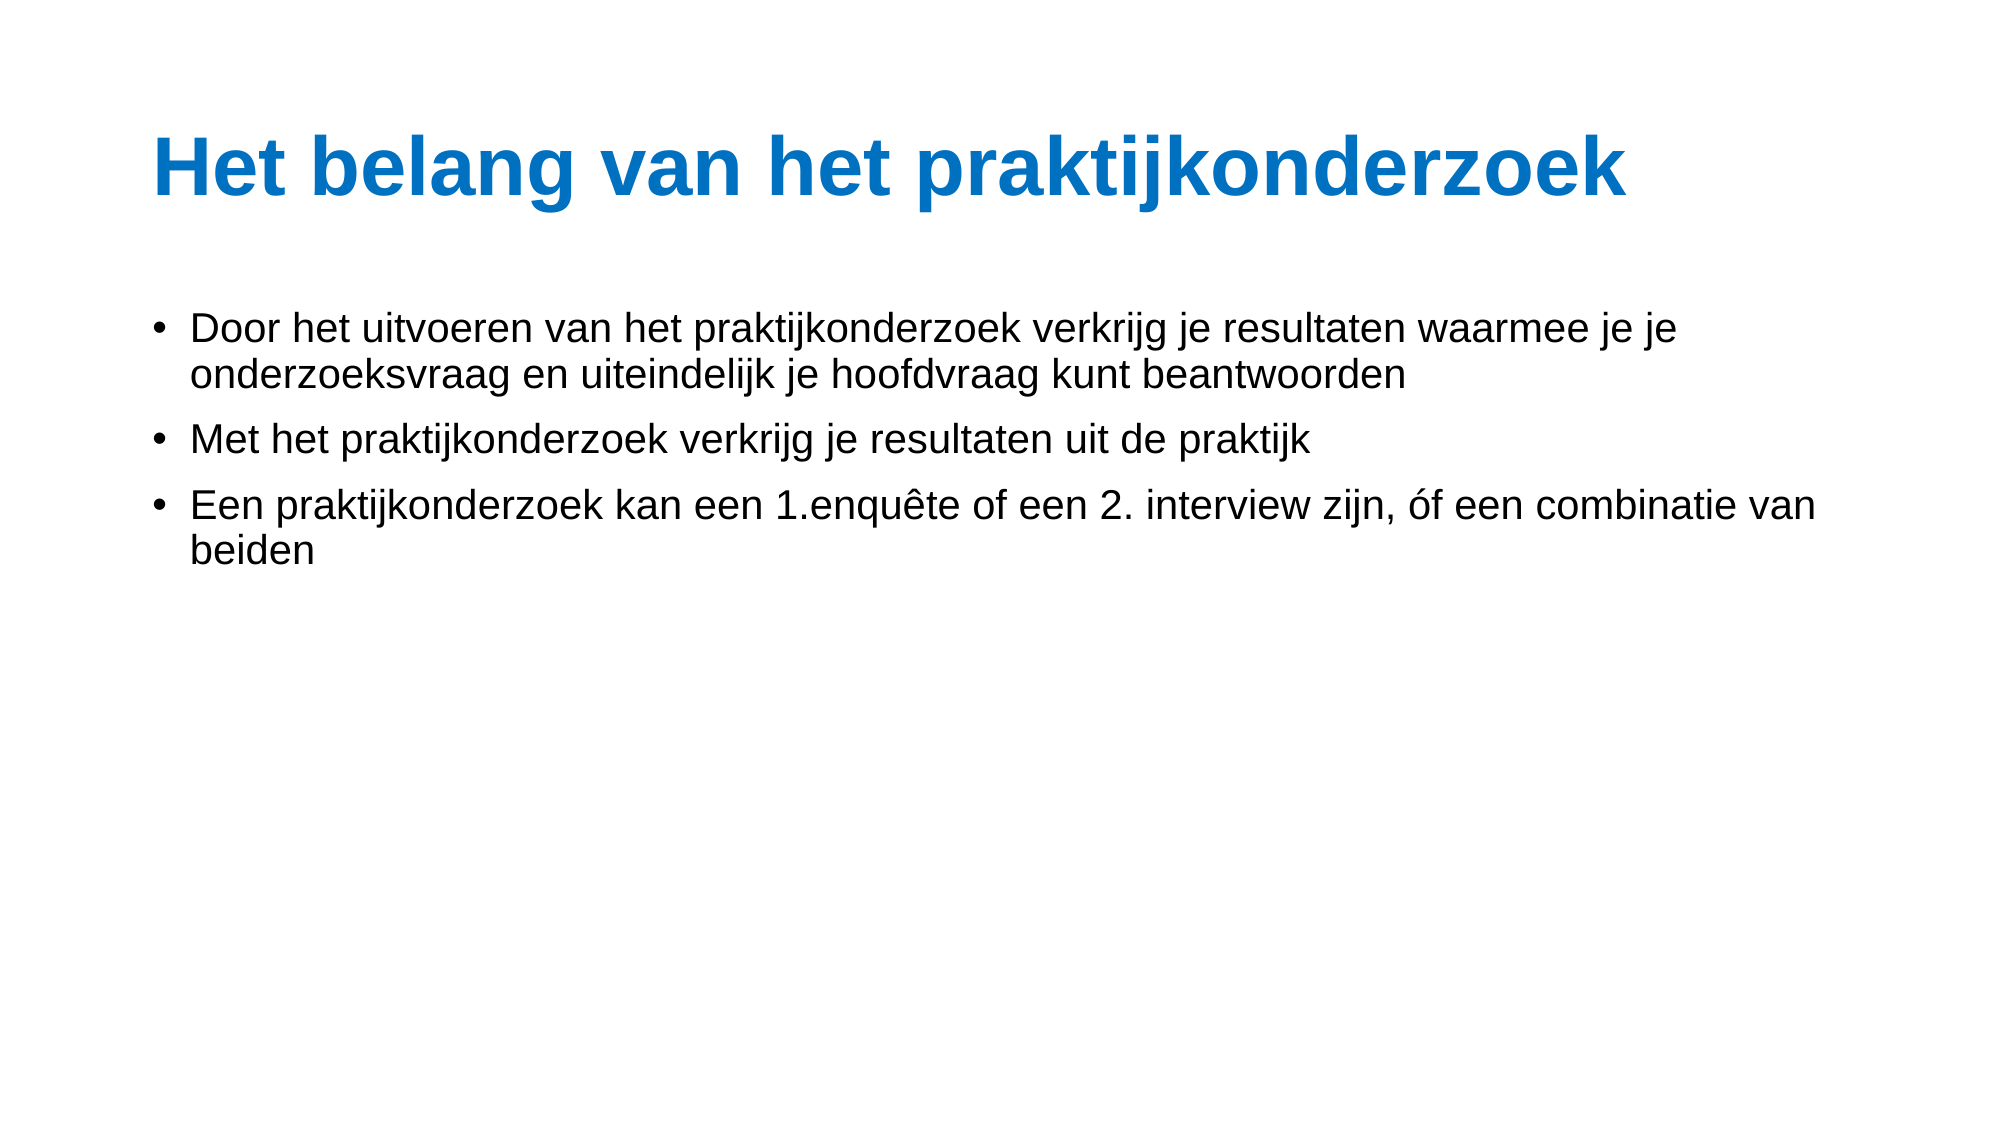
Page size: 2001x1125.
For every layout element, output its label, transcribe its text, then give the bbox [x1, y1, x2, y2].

list Door het uitvoeren van het praktijkonderzoek verkrijg je resultaten waarmee je je onderzoeksvraag en uiteindelijk je hoofdvraag kunt beantwoorden Met het praktijkonderzoek verkrijg je resultaten uit de praktijk Een praktijkonderzoek kan een 1.enquête of een 2. interview zijn, óf een combinatie van beiden [137, 299, 1863, 1014]
title Het belang van het praktijkonderzoek [137, 59, 1863, 278]
